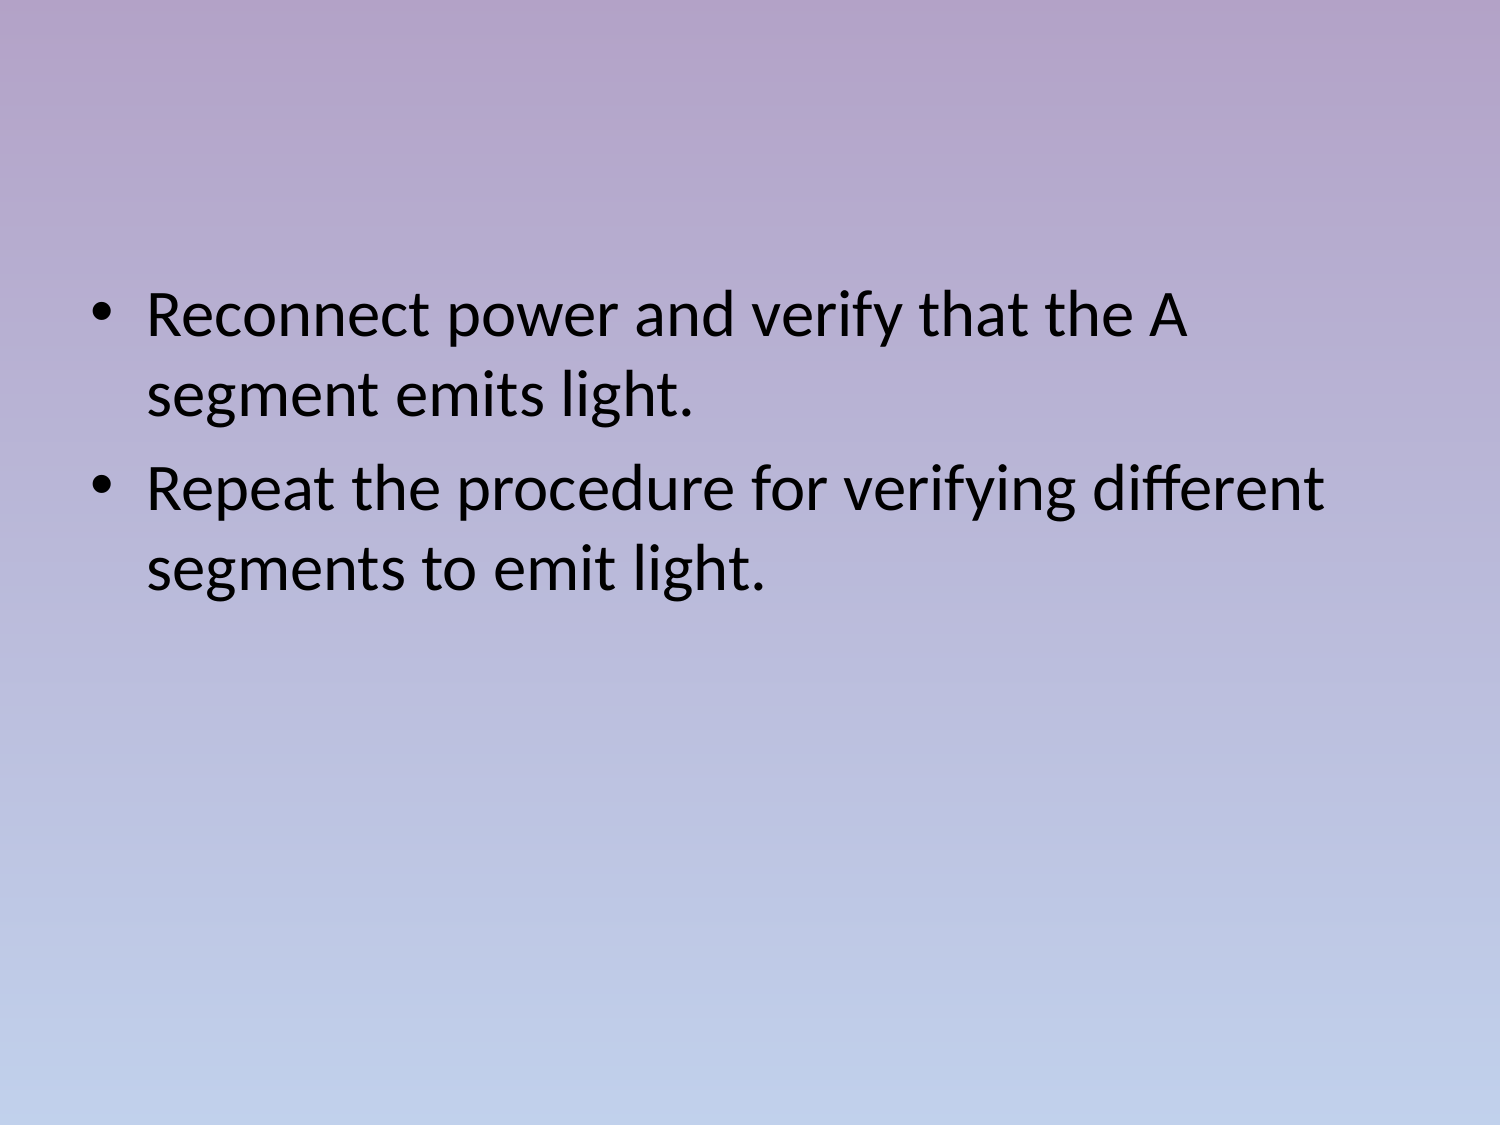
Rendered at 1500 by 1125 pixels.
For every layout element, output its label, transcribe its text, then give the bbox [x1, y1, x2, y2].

list Reconnect power and verify that the A segment emits light. Repeat the procedure for verifying different segments to emit light. [75, 262, 1425, 1005]
